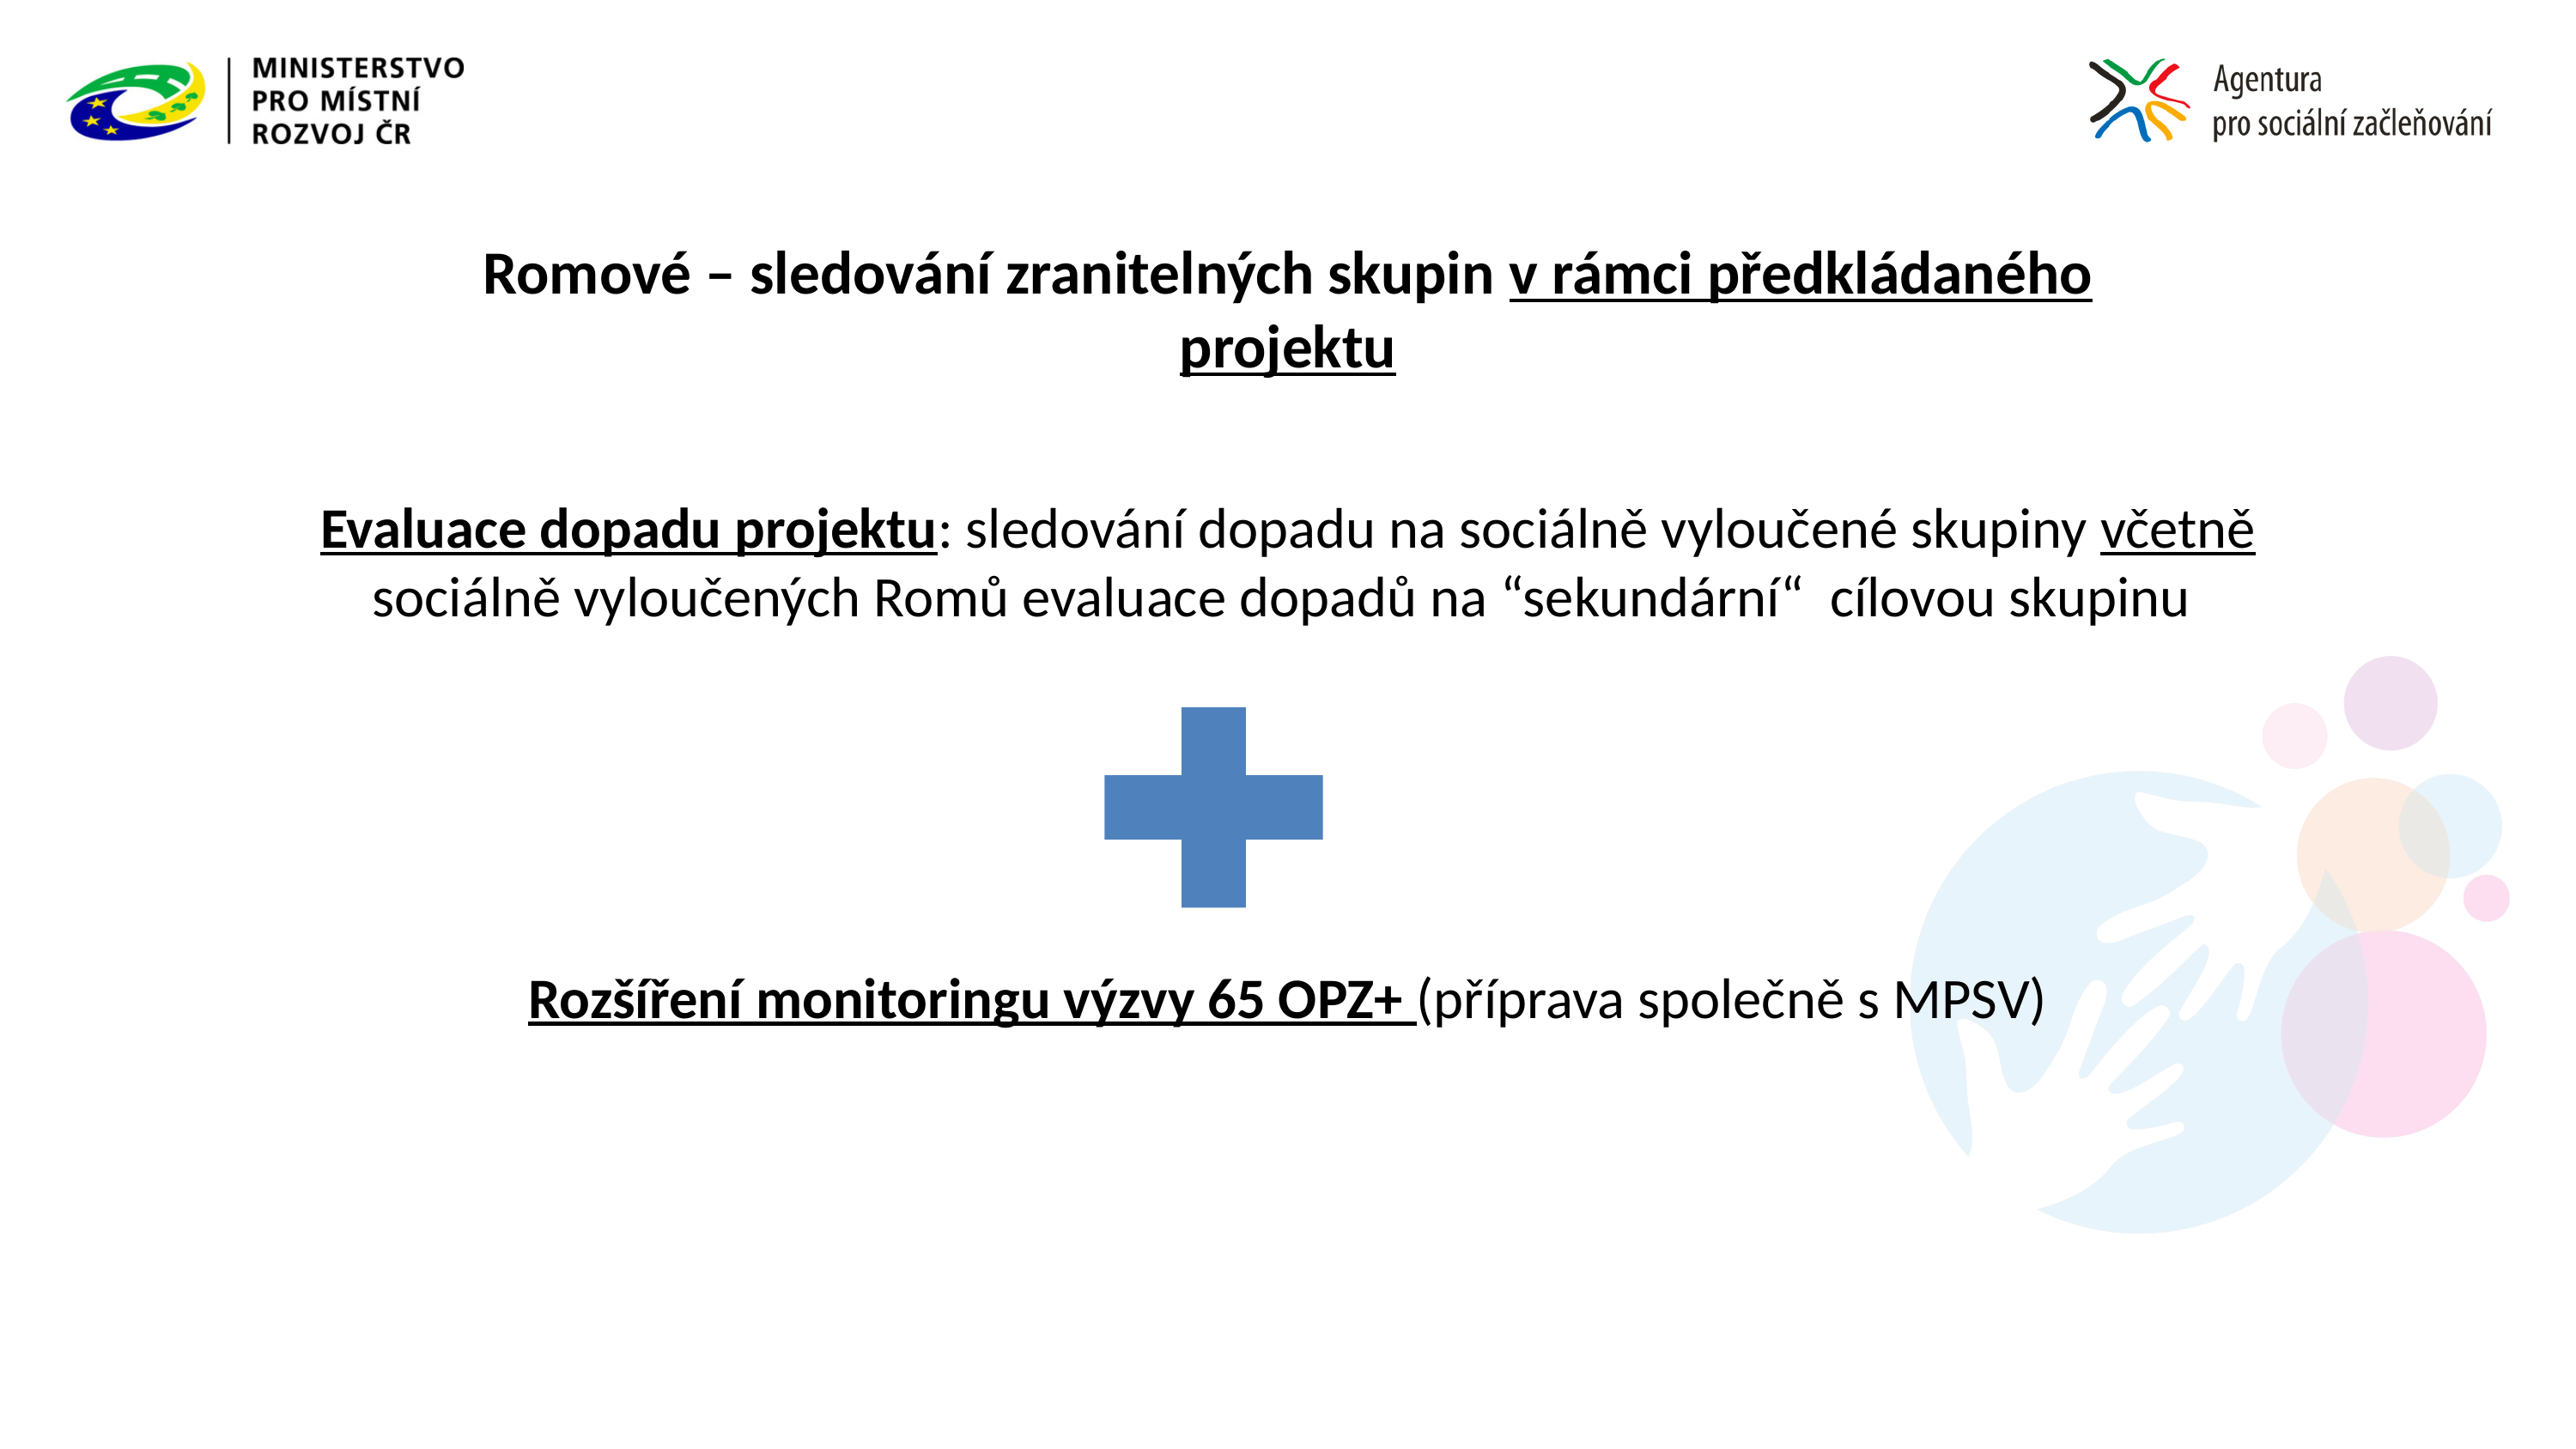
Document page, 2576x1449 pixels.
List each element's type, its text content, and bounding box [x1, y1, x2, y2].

title Romové – sledování zranitelných skupin v rámci předkládaného projektu [448, 226, 2128, 388]
list Evaluace dopadu projektu: sledování dopadu na sociálně vyloučené skupiny včetně sociálně vyloučených Romů evaluace dopadů na “sekundární“ cílovou skupinu Rozšíření monitoringu výzvy 65 OPZ+ (příprava společně s MPSV) [240, 484, 2336, 1234]
picture [2071, 40, 2510, 161]
text_box [1103, 706, 1325, 909]
picture [66, 58, 464, 144]
